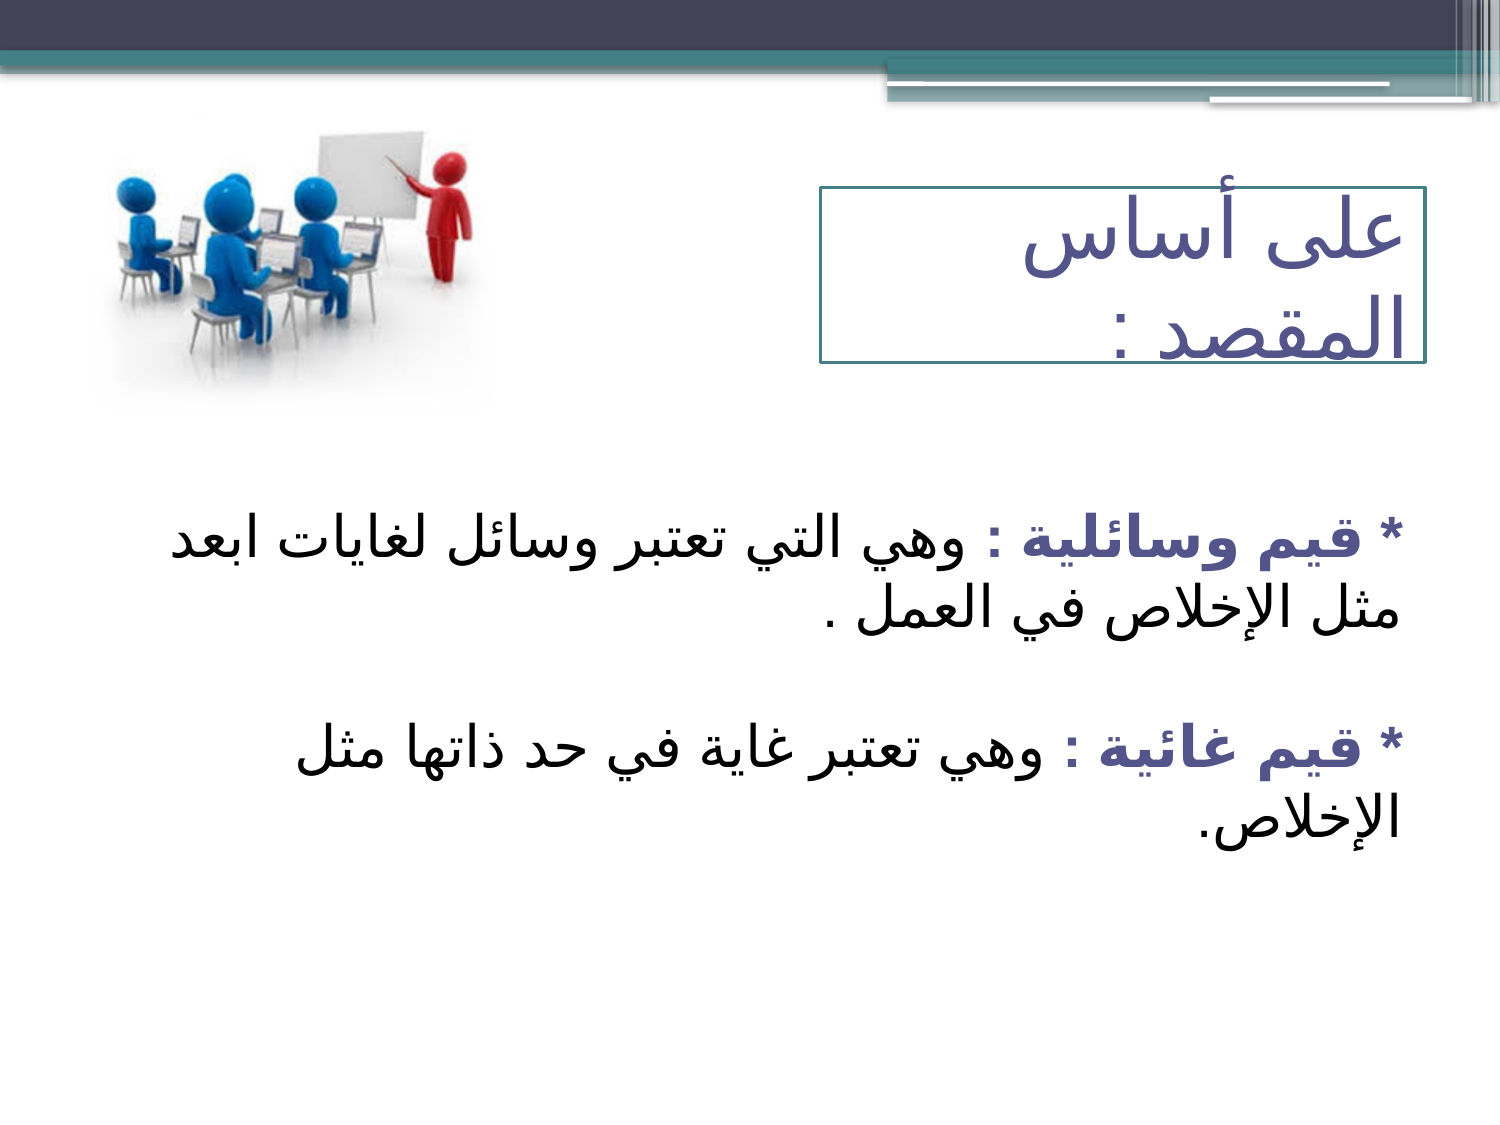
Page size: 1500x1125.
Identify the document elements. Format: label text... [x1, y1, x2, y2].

title على أساس المقصد : [819, 186, 1427, 364]
text_box * قيم وسائلية : وهي التي تعتبر وسائل لغايات ابعد مثل الإخلاص في العمل . * قيم غائية : وهي تعتبر غاية في حد ذاتها مثل الإخلاص. [128, 492, 1418, 927]
picture [93, 105, 496, 412]
